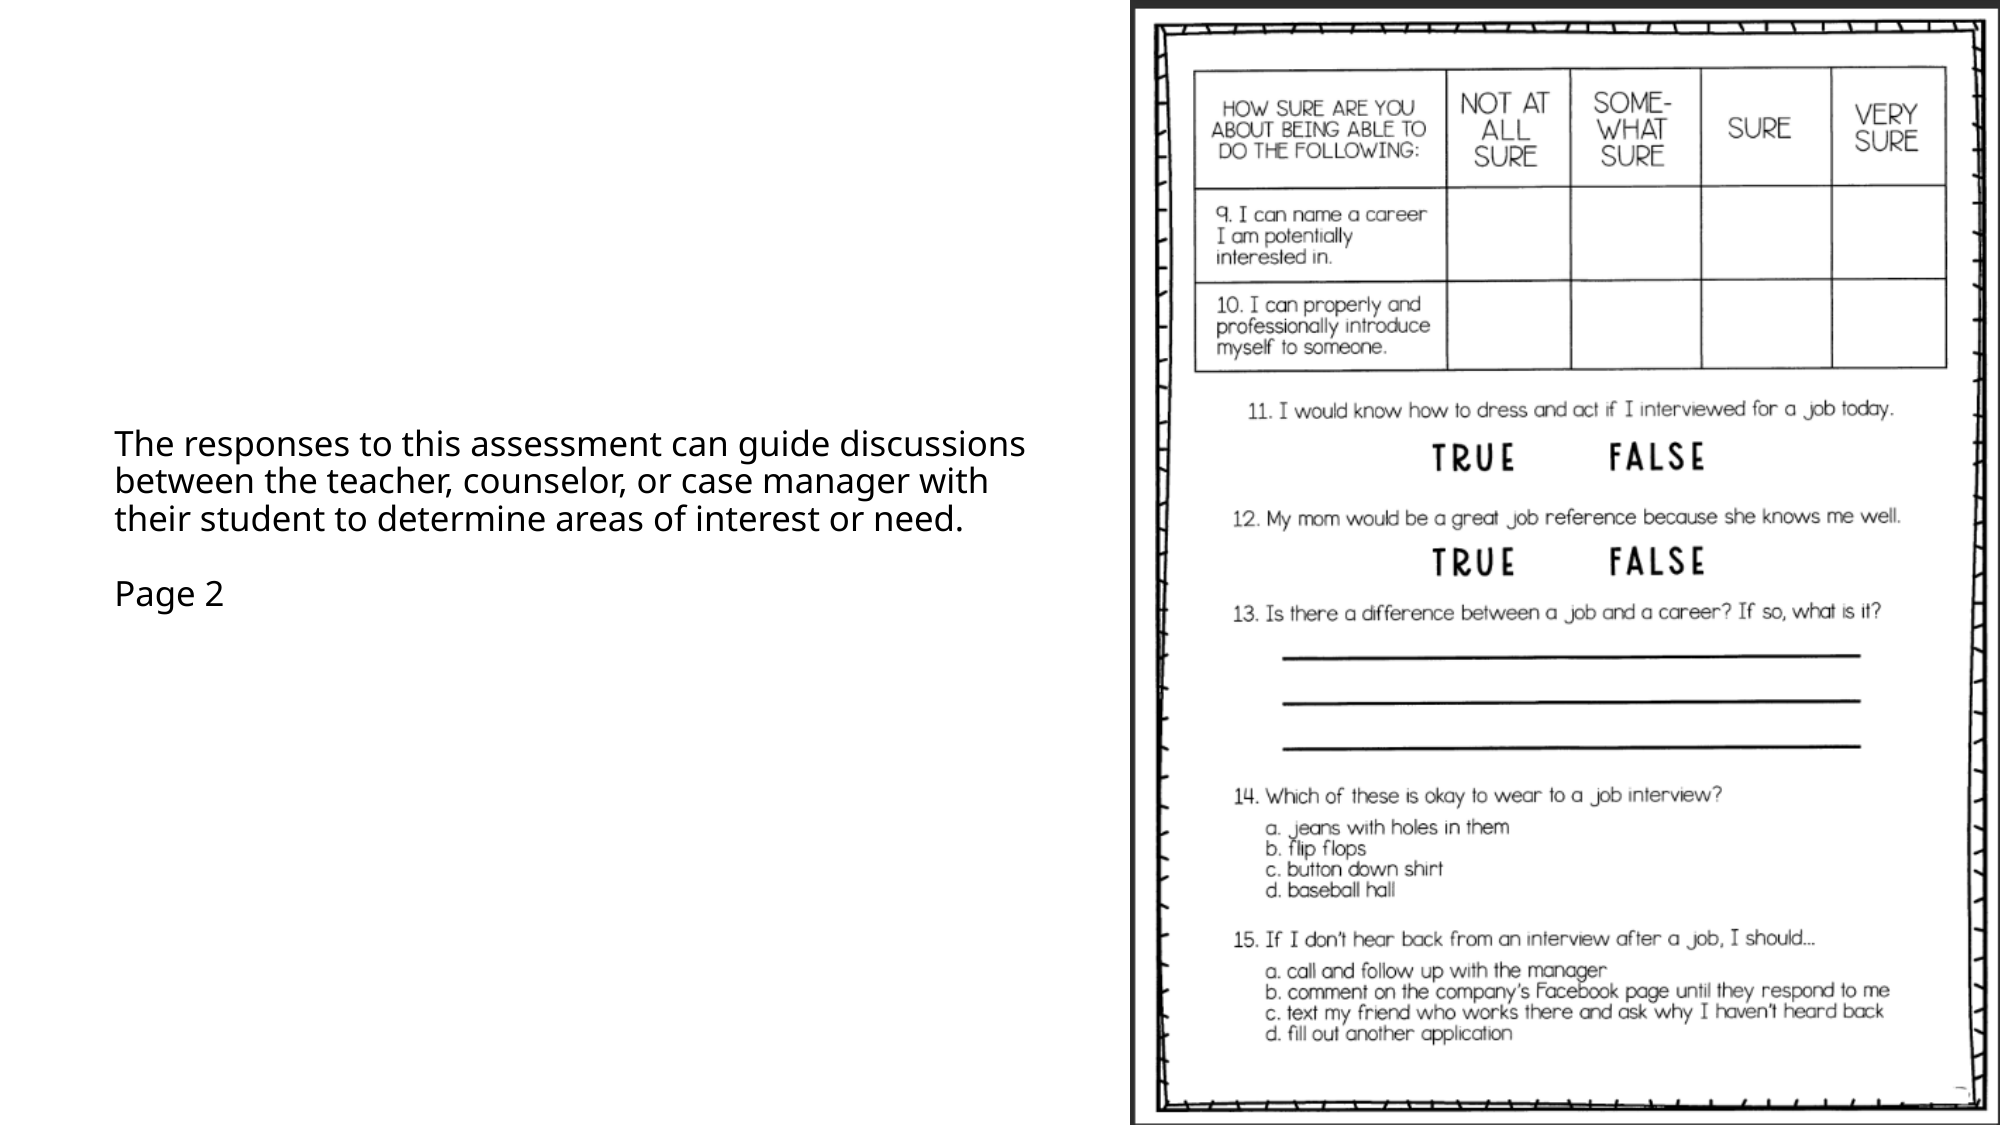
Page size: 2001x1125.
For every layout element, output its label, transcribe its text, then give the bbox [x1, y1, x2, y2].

title The responses to this assessment can guide discussions between the teacher, counselor, or case manager with their student to determine areas of interest or need. Page 2 [99, 411, 1057, 629]
picture [1129, 0, 2000, 1125]
